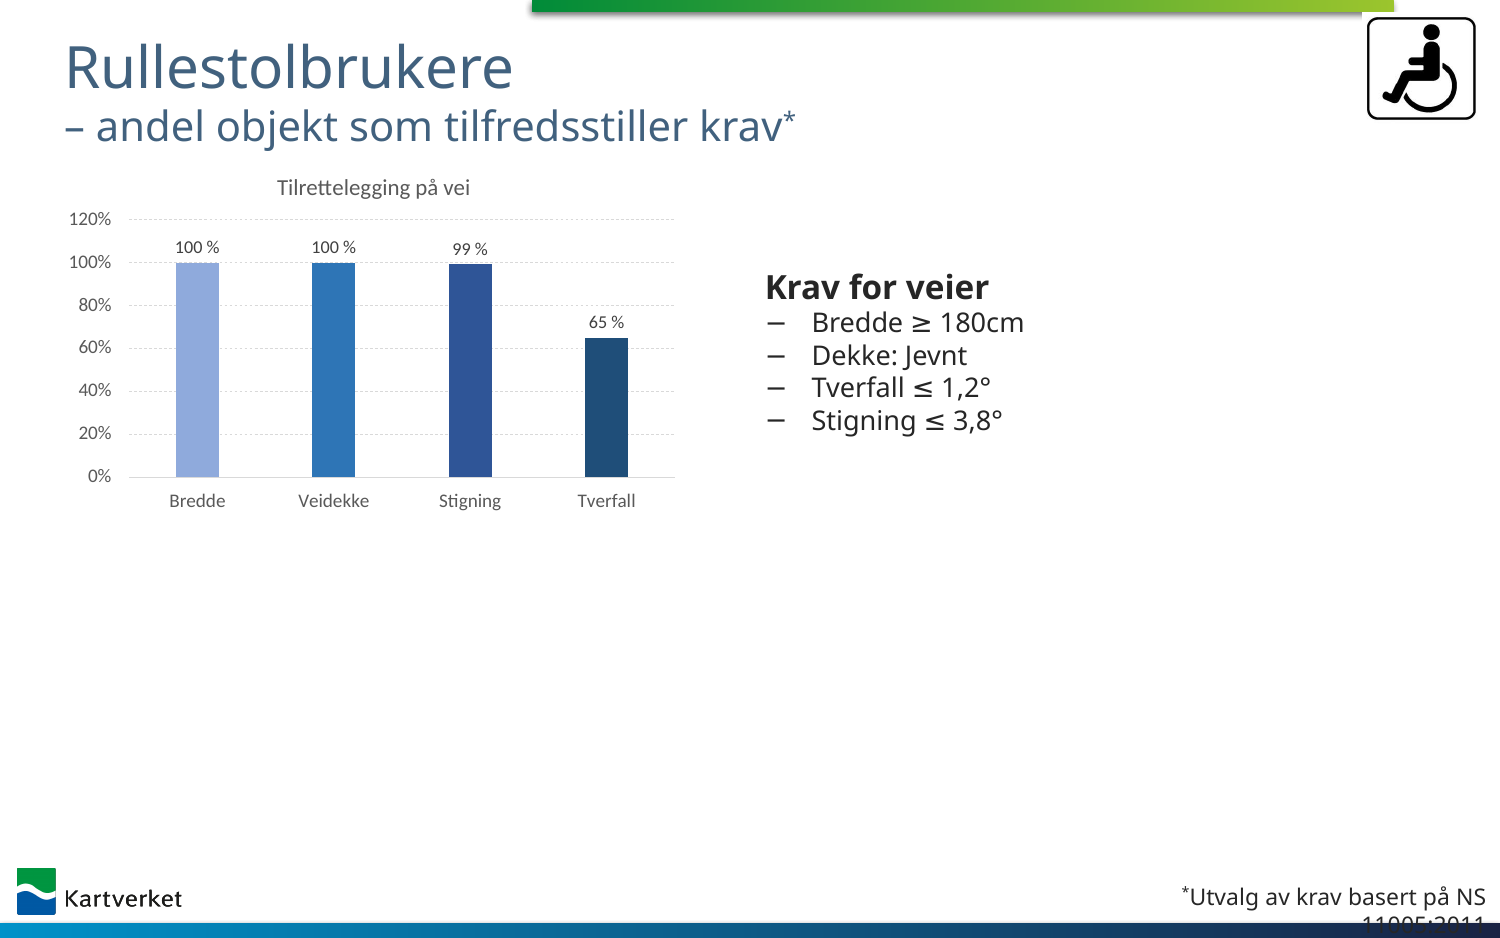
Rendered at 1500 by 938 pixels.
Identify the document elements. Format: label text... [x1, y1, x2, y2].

text_box *Utvalg av krav basert på NS 11005:2011 [1068, 873, 1500, 938]
text_box Rullestolbrukere – andel objekt som tilfredsstiller krav* [49, 25, 1431, 158]
picture [62, 166, 686, 519]
text_box Krav for veier Bredde ≥ 180cm Dekke: Jevnt Tverfall ≤ 1,2° Stigning ≤ 3,8° [750, 258, 1234, 444]
picture [1362, 12, 1481, 126]
